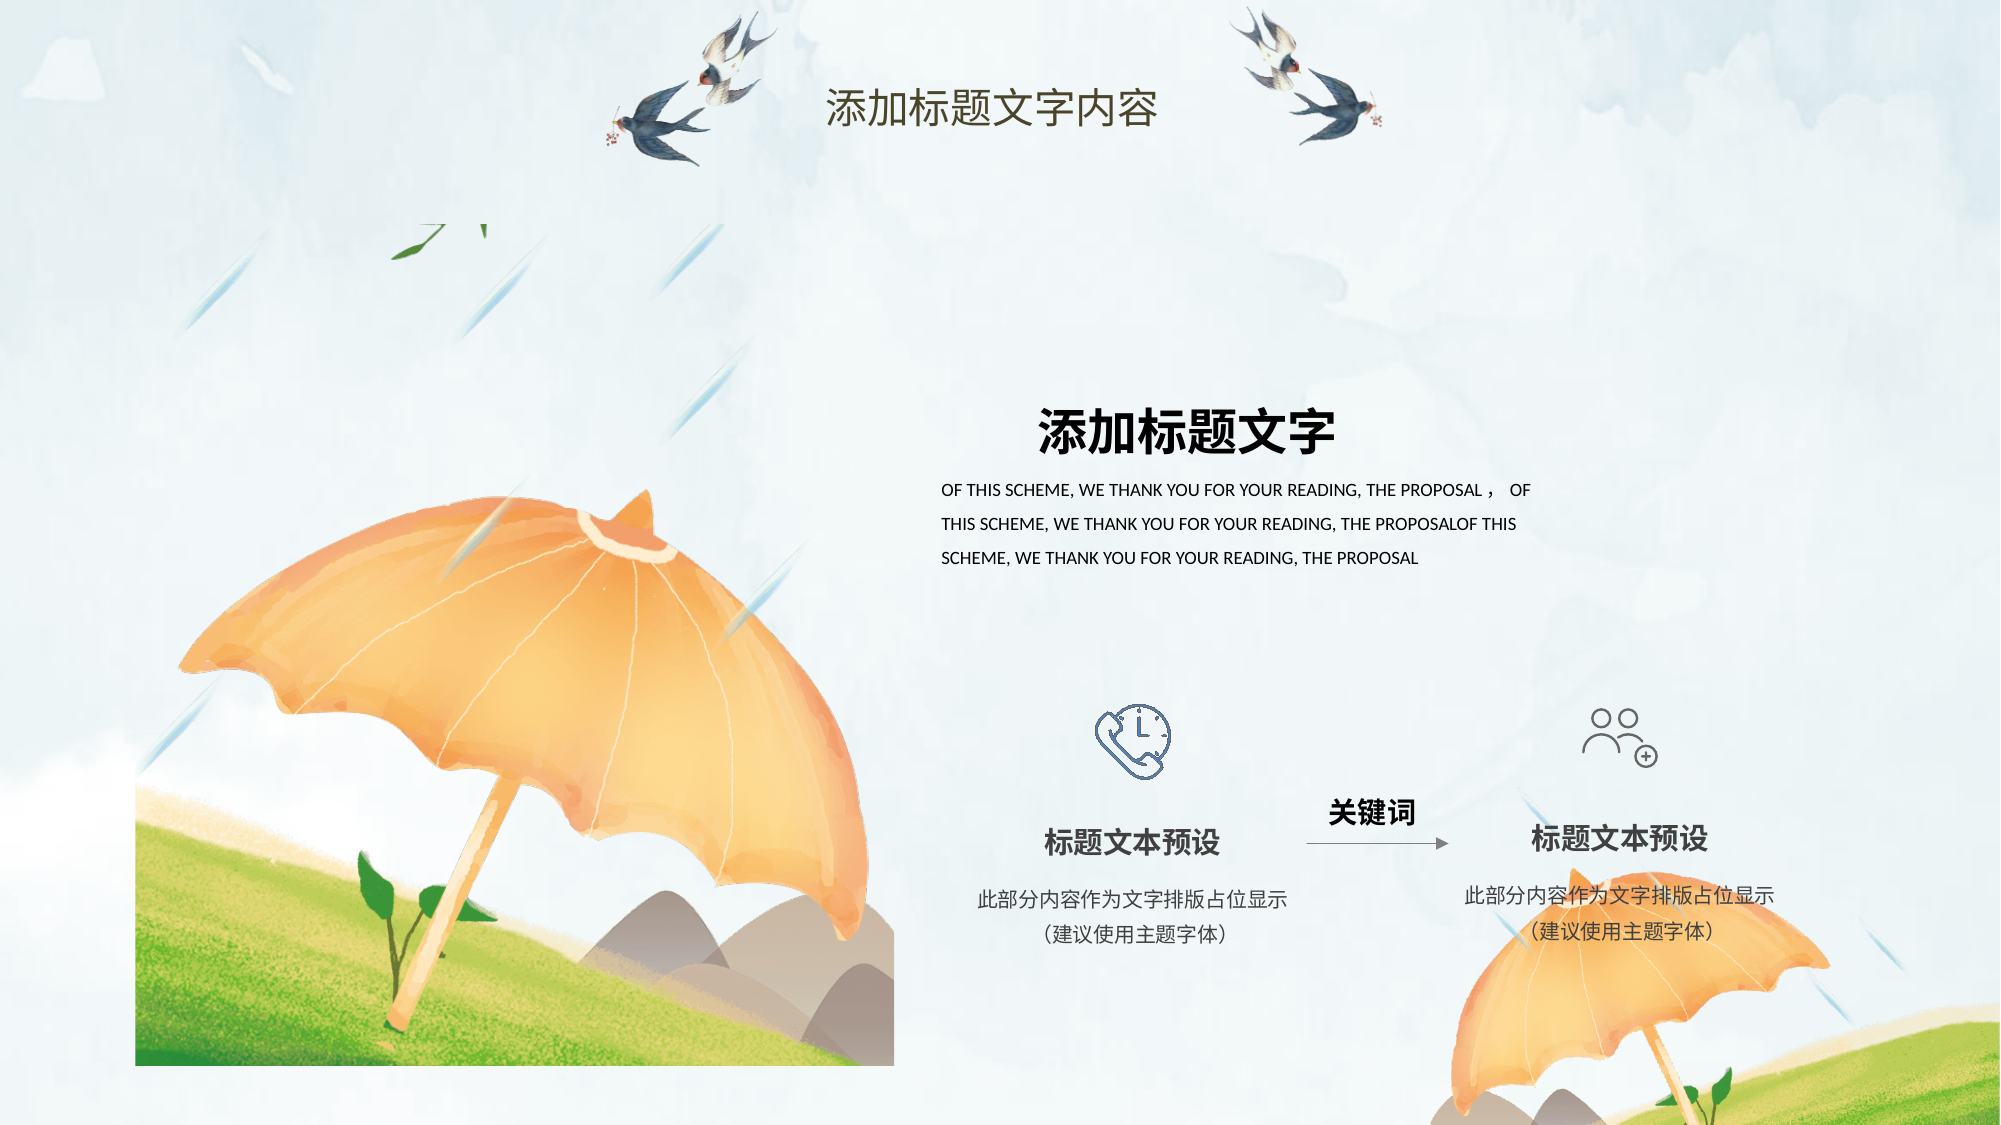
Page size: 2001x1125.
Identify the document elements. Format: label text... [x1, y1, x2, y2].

picture [1213, 0, 1409, 163]
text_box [1313, 768, 1439, 855]
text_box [952, 704, 1313, 962]
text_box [926, 392, 1583, 645]
picture [1430, 787, 2000, 1125]
text_box 添加标题文字内容 [783, 49, 1202, 140]
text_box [1439, 708, 1801, 958]
picture [576, 3, 796, 186]
picture [135, 224, 895, 1066]
